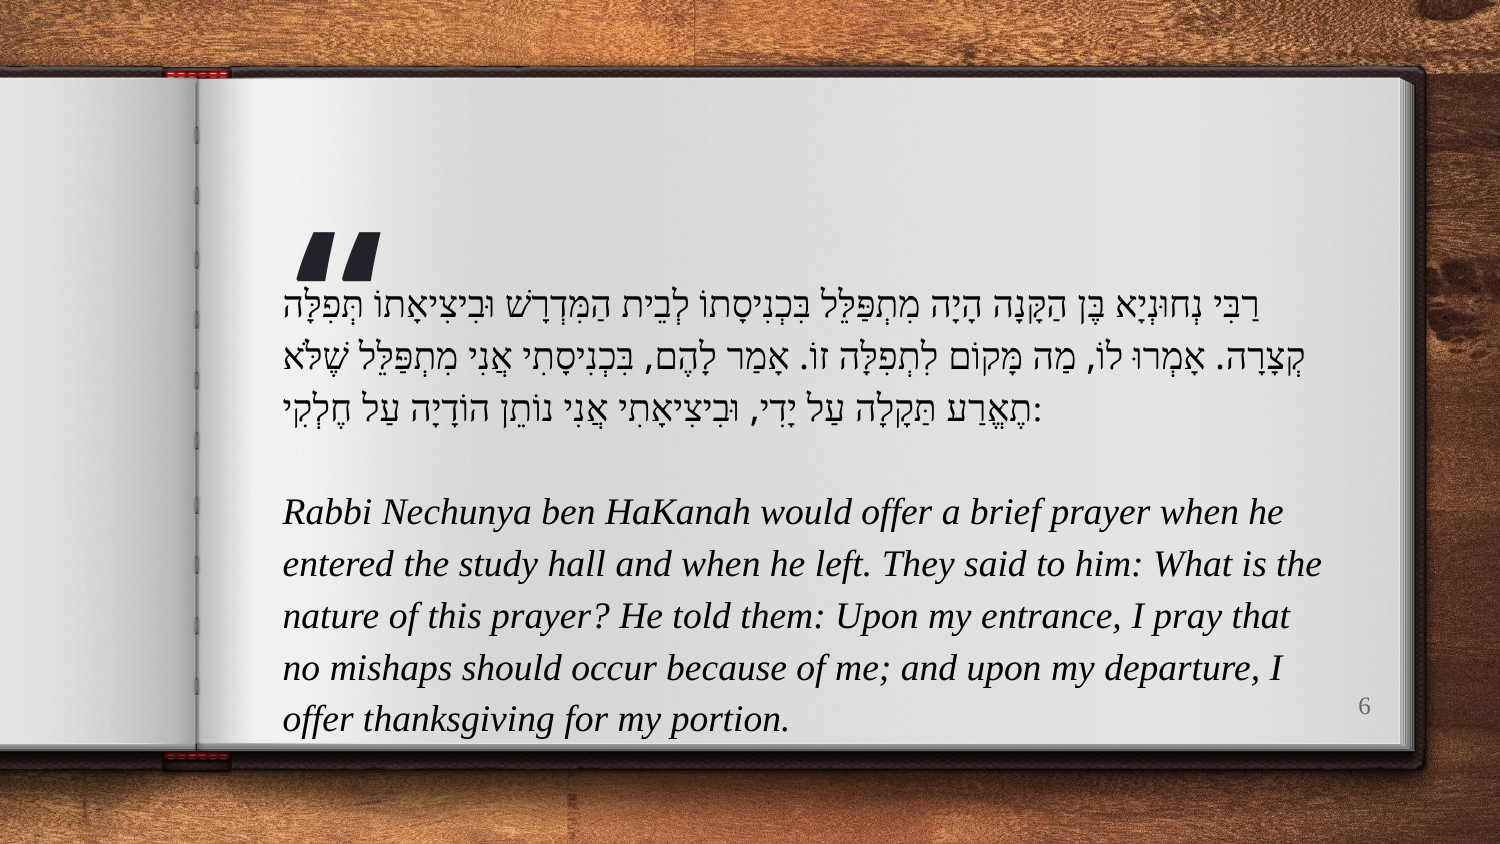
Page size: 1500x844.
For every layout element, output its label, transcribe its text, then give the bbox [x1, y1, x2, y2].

picture [0, 0, 1500, 844]
slide_number ‹#› [1295, 672, 1386, 737]
list רַבִּי נְחוּנְיָא בֶּן הַקָּנָה הָיָה מִתְפַּלֵּל בִּכְנִיסָתוֹ לְבֵית הַמִּדְרָשׁ וּבִיצִיאָתוֹ תְּפִלָּה קְצָרָה. אָמְרוּ לוֹ, מַה מָּקוֹם לִתְפִלָּה זוֹ. אָמַר לָהֶם, בִּכְנִיסָתִי אֲנִי מִתְפַּלֵּל שֶׁלֹּא תֶאֱרַע תַּקָלָה עַל יָדִי, וּבִיצִיאָתִי אֲנִי נוֹתֵן הוֹדָיָה עַל חֶלְקִי: Rabbi Nechunya ben HaKanah would offer a brief prayer when he entered the study hall and when he left. They said to him: What is the nature of this prayer? He told them: Upon my entrance, I pray that no mishaps should occur because of me; and upon my departure, I offer thanksgiving for my portion. [267, 213, 1354, 713]
